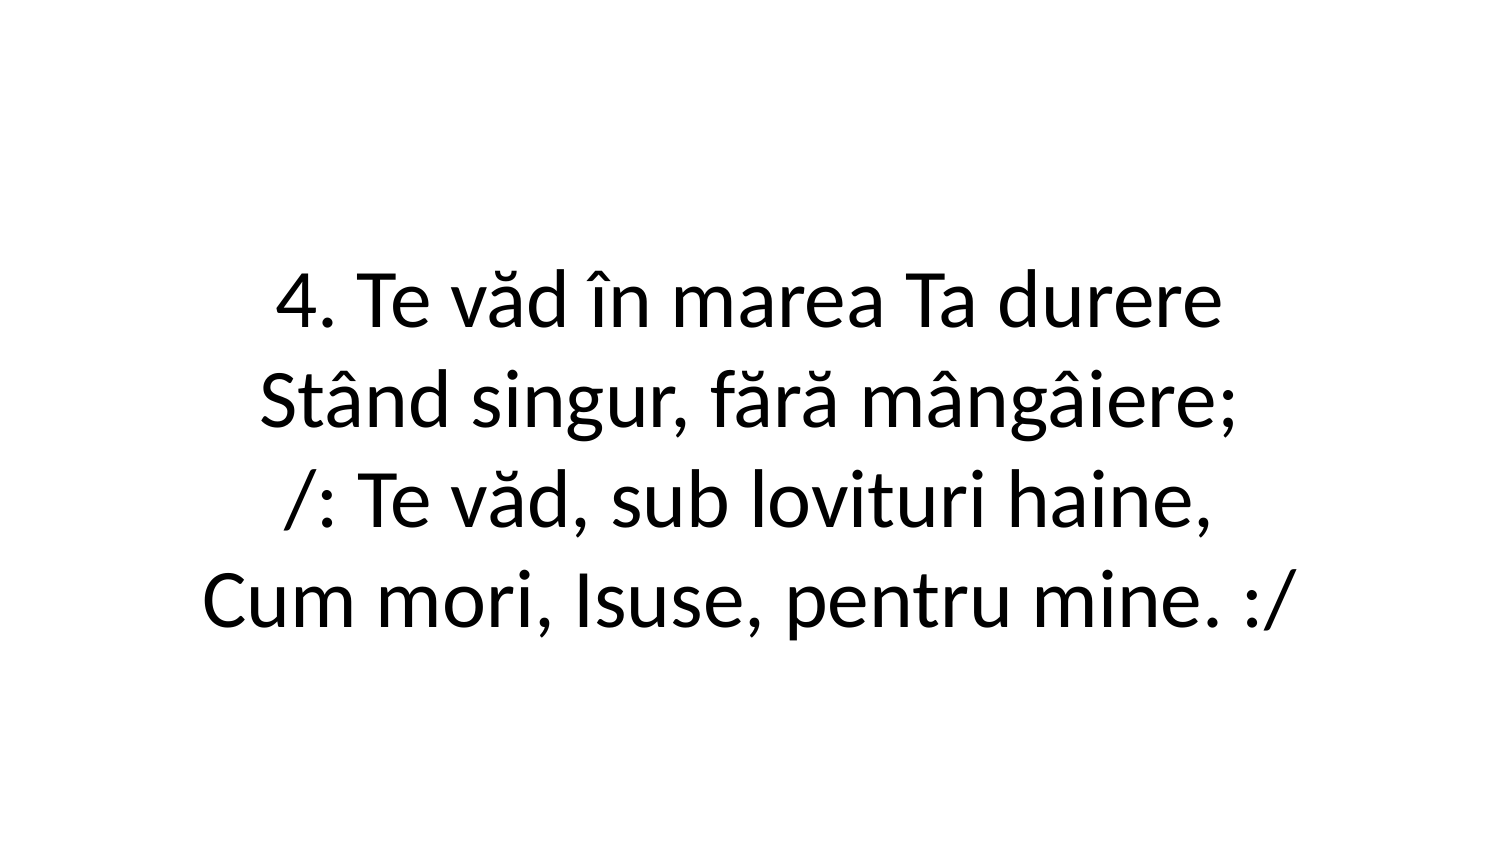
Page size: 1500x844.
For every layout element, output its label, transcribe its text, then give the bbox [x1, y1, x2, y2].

text_box 4. Te văd în marea Ta durere Stând singur, fără mângâiere; /: Te văd, sub lovituri haine, Cum mori, Isuse, pentru mine. :/ [187, 192, 1313, 652]
